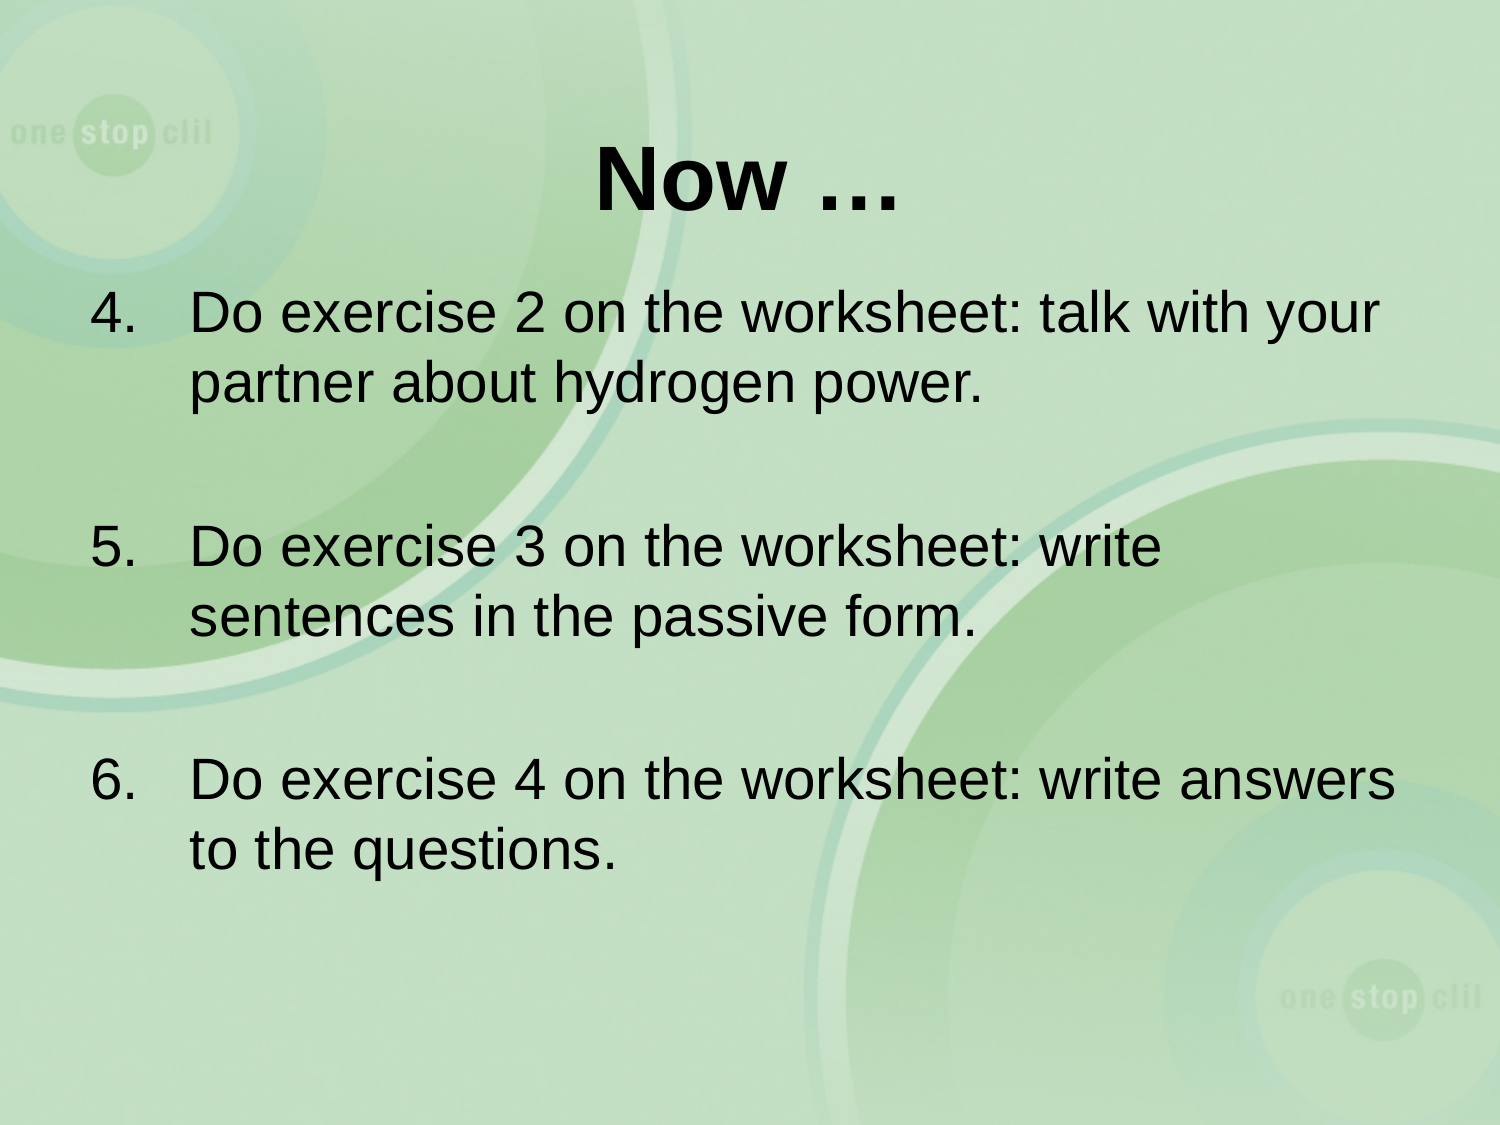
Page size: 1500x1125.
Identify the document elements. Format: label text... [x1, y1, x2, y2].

picture [0, 0, 1500, 1125]
list Do exercise 2 on the worksheet: talk with your partner about hydrogen power. Do exercise 3 on the worksheet: write sentences in the passive form. Do exercise 4 on the worksheet: write answers to the questions. [75, 267, 1425, 1010]
title Now … [75, 79, 1425, 267]
